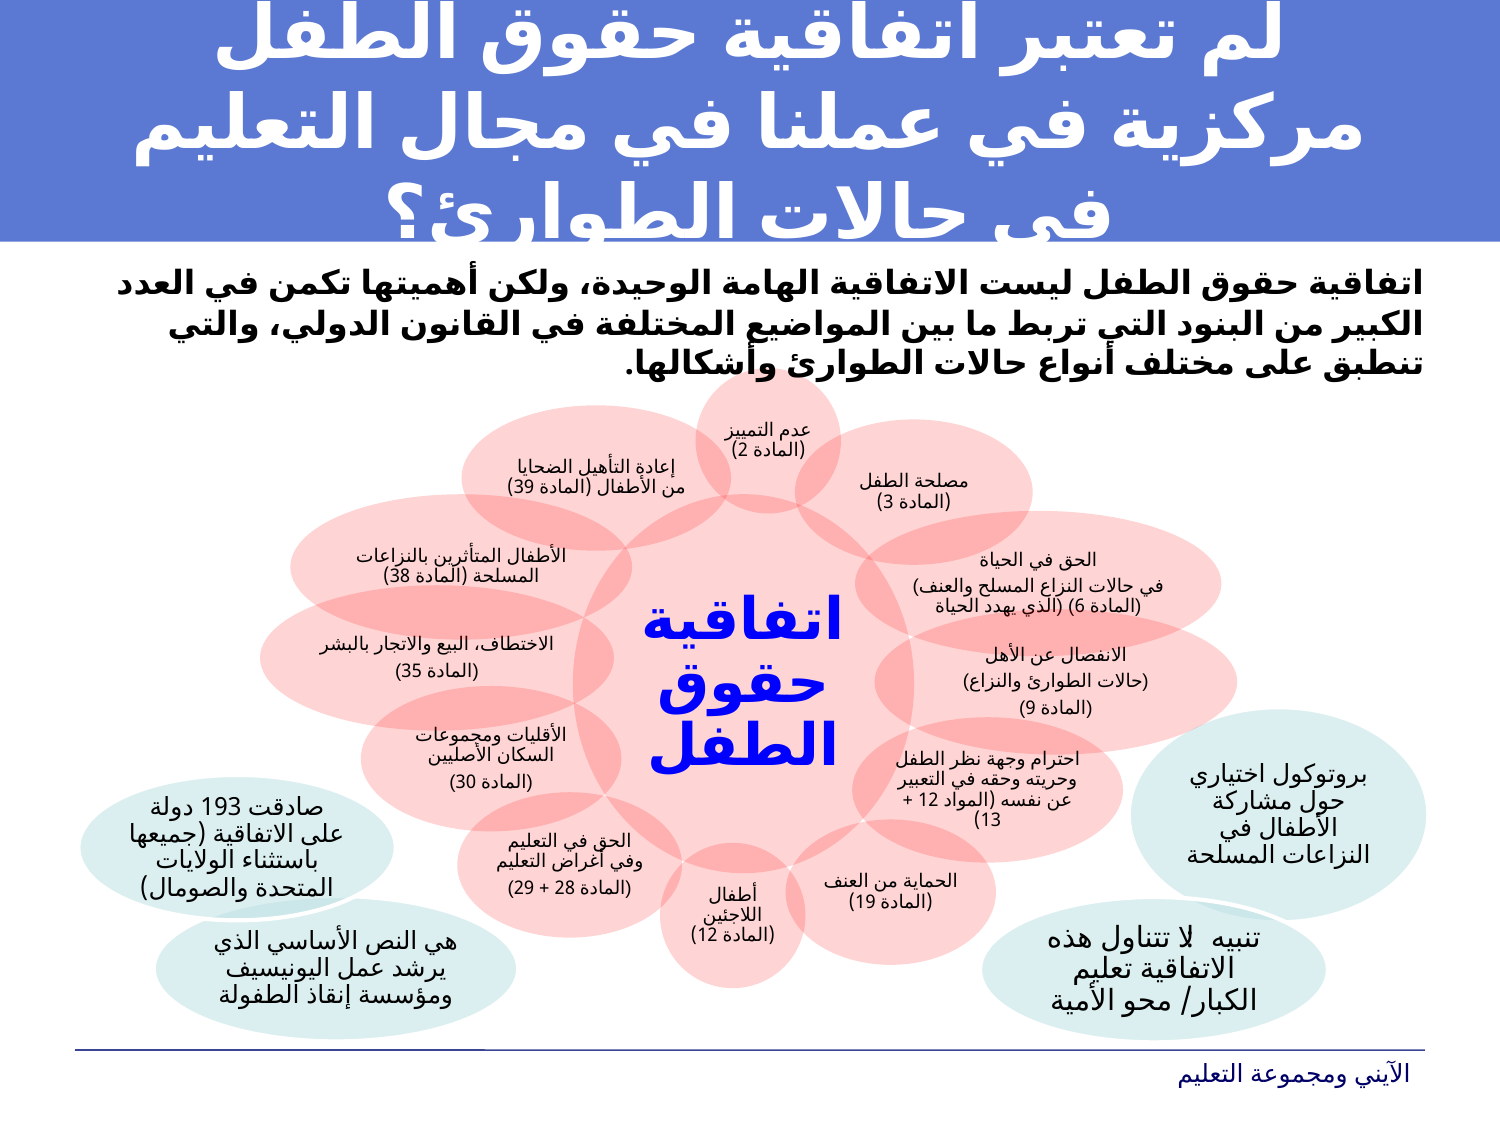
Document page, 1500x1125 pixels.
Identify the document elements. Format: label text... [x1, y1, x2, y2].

footer الآيني ومجموعة التعليم [75, 1062, 1427, 1103]
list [77, 312, 1429, 1056]
text_box اتفاقية حقوق الطفل ليست الاتفاقية الهامة الوحيدة، ولكن أهميتها تكمن في العدد الكبير من البنود التي تربط ما بين المواضيع المختلفة في القانون الدولي، والتي تنطبق على مختلف أنواع حالات الطوارئ وأشكالها. [53, 254, 1441, 389]
title لم تعتبر اتفاقية حقوق الطفل مركزية في عملنا في مجال التعليم في حالات الطوارئ؟ [74, 24, 1426, 213]
